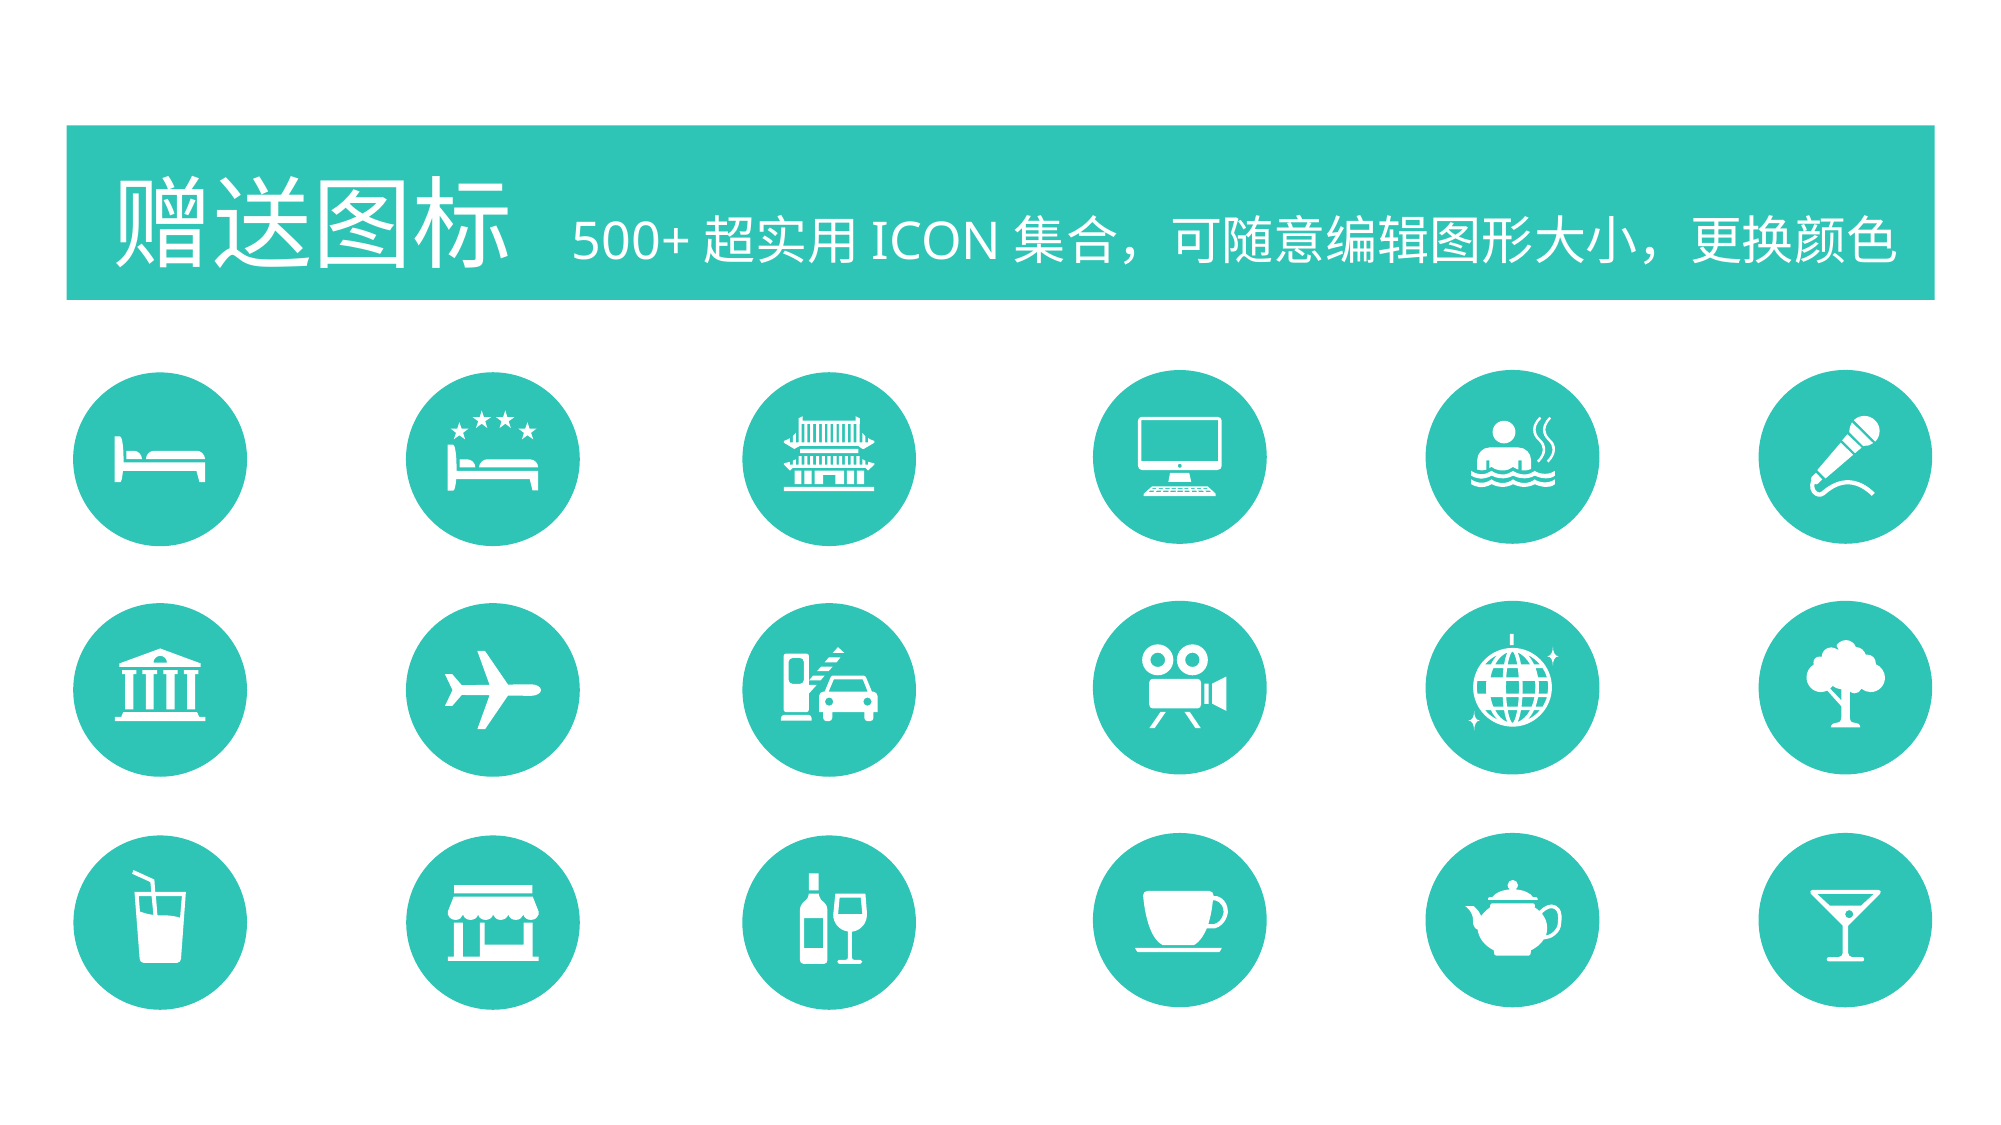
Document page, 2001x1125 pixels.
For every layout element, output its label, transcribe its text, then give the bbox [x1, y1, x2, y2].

text_box [405, 603, 580, 777]
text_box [799, 873, 867, 964]
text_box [780, 647, 878, 722]
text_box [447, 410, 539, 491]
text_box [742, 603, 917, 777]
text_box [742, 372, 917, 547]
text_box [742, 835, 916, 1010]
text_box [1092, 832, 1267, 1008]
text_box [1092, 600, 1267, 775]
text_box [1425, 369, 1600, 544]
text_box [1092, 370, 1267, 544]
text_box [1468, 633, 1559, 731]
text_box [114, 648, 206, 722]
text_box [1808, 414, 1882, 498]
text_box [66, 124, 1936, 301]
text_box [1758, 369, 1933, 544]
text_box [1465, 879, 1563, 956]
text_box [1425, 600, 1600, 775]
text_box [114, 436, 206, 483]
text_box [1134, 890, 1228, 953]
text_box [73, 603, 248, 777]
text_box [1425, 832, 1600, 1008]
text_box [406, 835, 580, 1010]
text_box [73, 372, 248, 547]
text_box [1142, 644, 1227, 729]
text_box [1137, 416, 1222, 497]
text_box [444, 650, 542, 730]
text_box 赠送图标 [98, 166, 543, 290]
text_box 500+超实用ICON集合，可随意编辑图形大小，更换颜色 [557, 200, 1913, 278]
text_box [1758, 600, 1933, 775]
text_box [783, 416, 875, 492]
text_box [1810, 889, 1881, 962]
text_box [73, 835, 248, 1010]
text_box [447, 884, 539, 961]
text_box [405, 372, 580, 547]
text_box [1758, 832, 1933, 1008]
text_box [1806, 640, 1885, 728]
text_box [132, 870, 186, 963]
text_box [1471, 416, 1556, 490]
